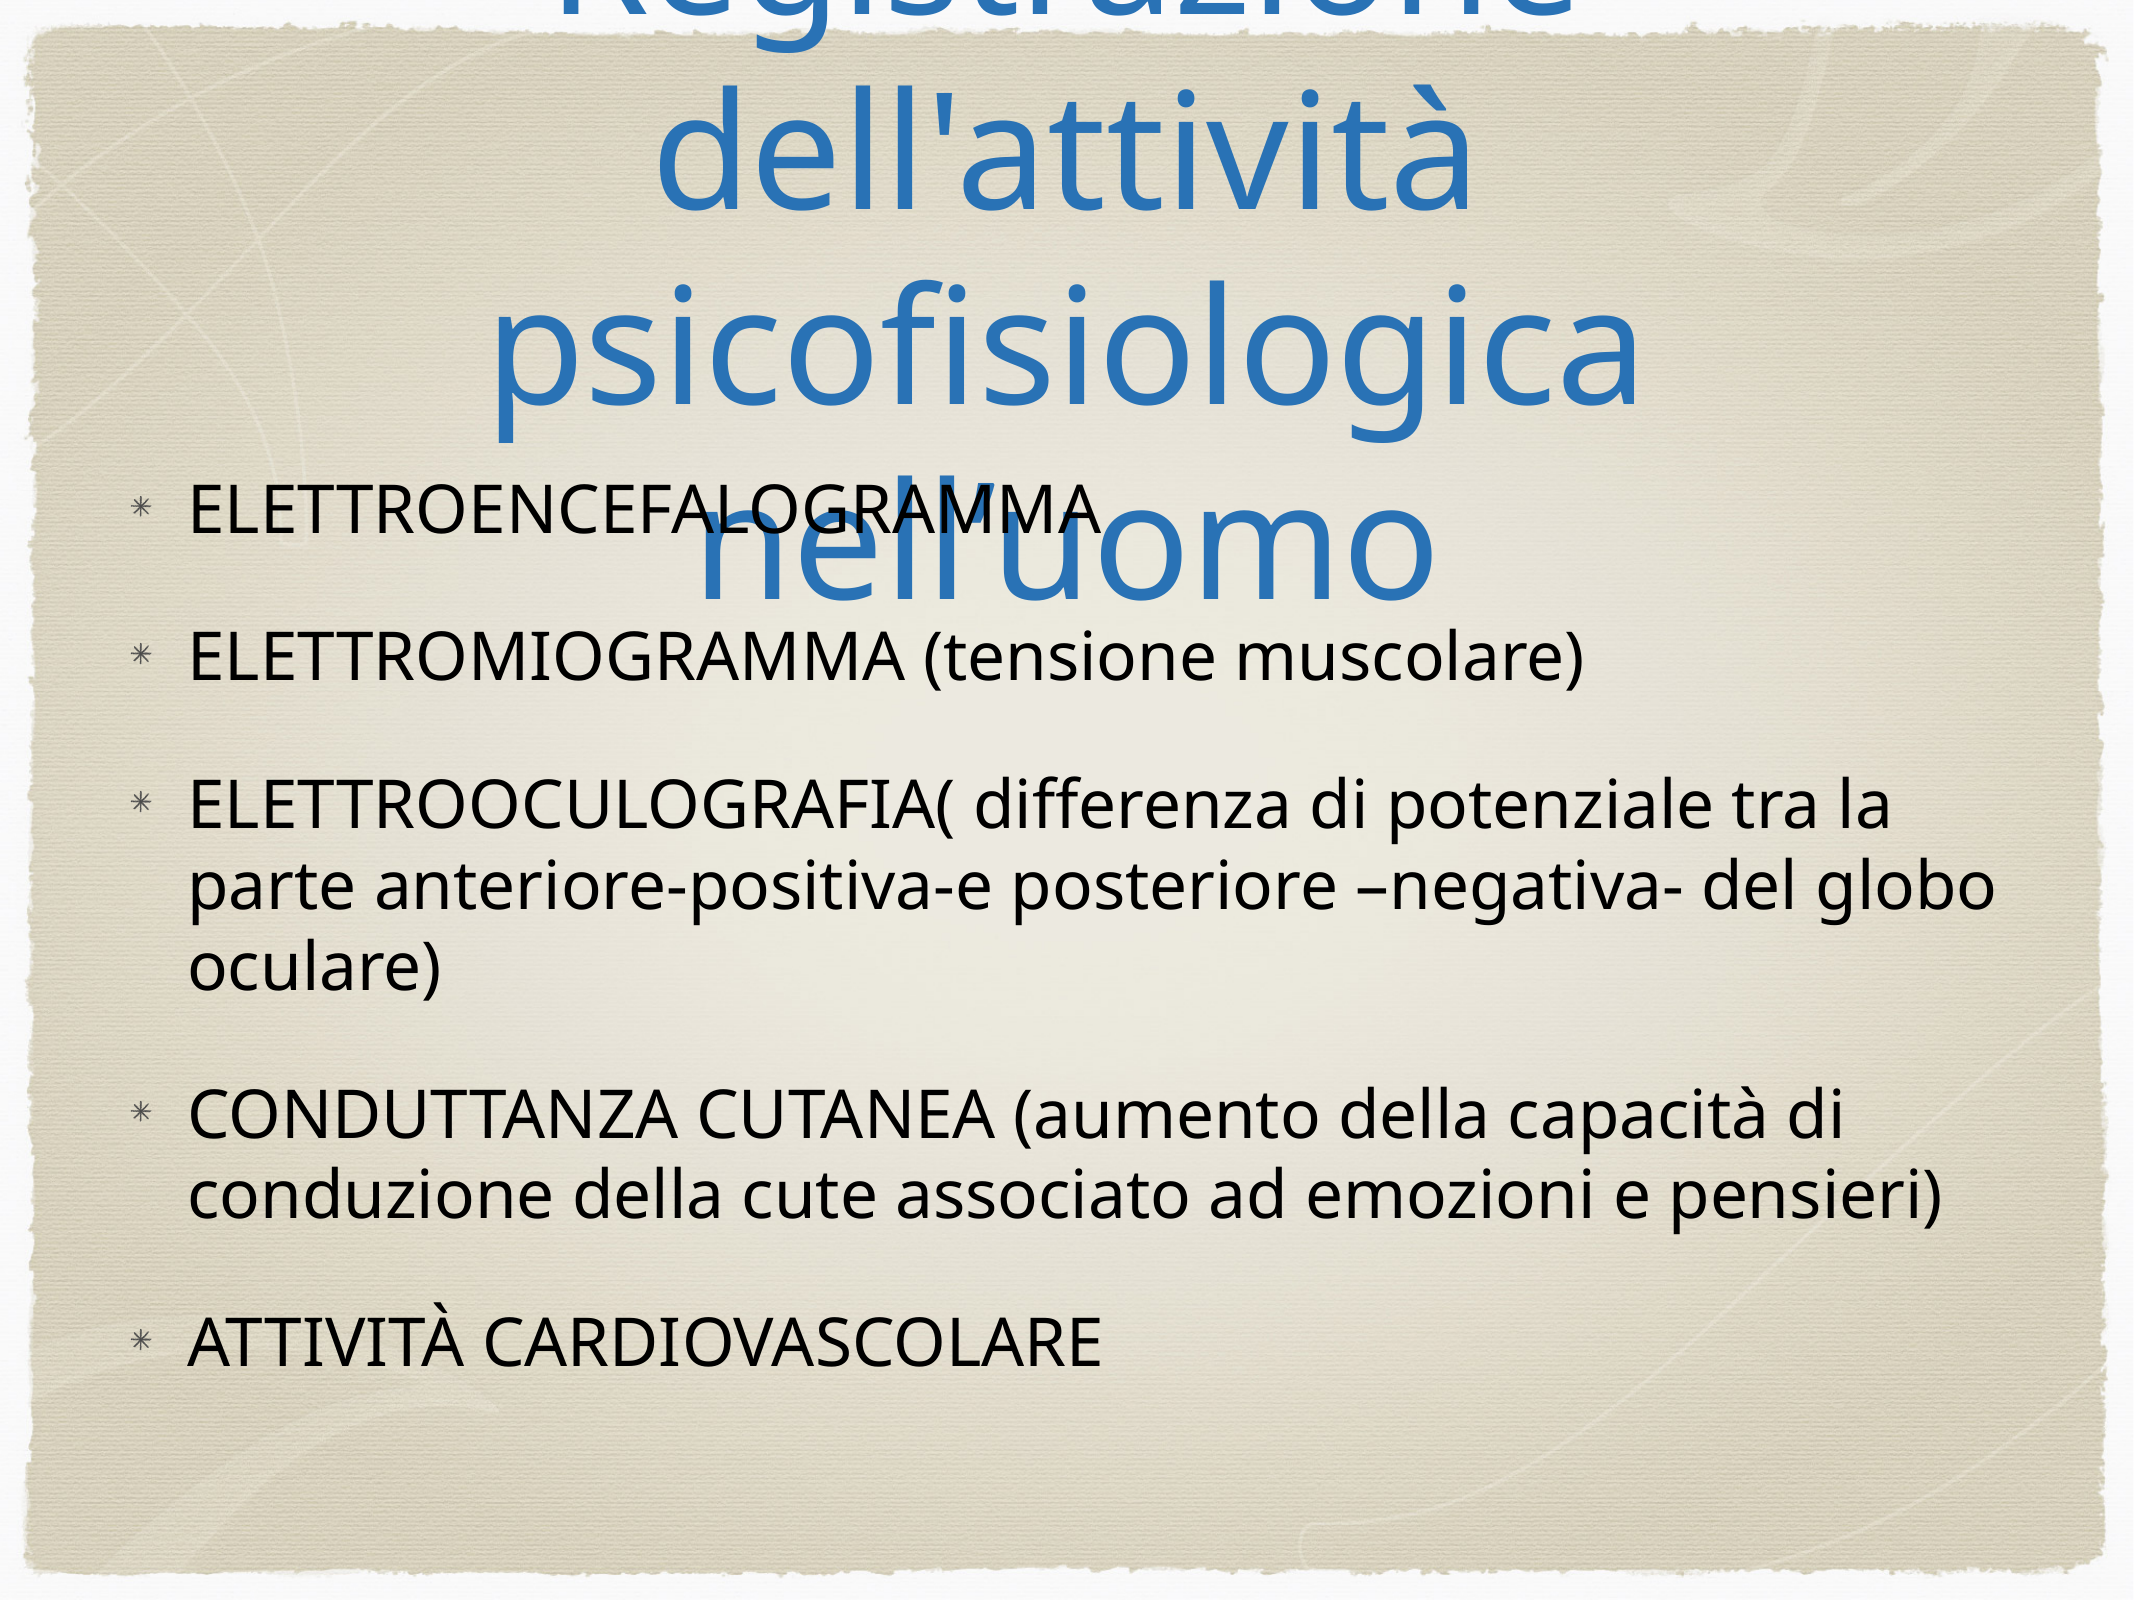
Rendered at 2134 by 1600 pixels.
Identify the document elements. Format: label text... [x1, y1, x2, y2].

list ELETTROENCEFALOGRAMMA ELETTROMIOGRAMMA (tensione muscolare) ELETTROOCULOGRAFIA( differenza di potenziale tra la parte anteriore-positiva-e posteriore –negativa- del globo oculare) CONDUTTANZA CUTANEA (aumento della capacità di conduzione della cute associato ad emozioni e pensieri) ATTIVITÀ CARDIOVASCOLARE [128, 453, 2005, 1393]
picture [0, 0, 2134, 1600]
title Registrazione dell'attività psicofisiologica nell’uomo [128, 41, 2005, 443]
